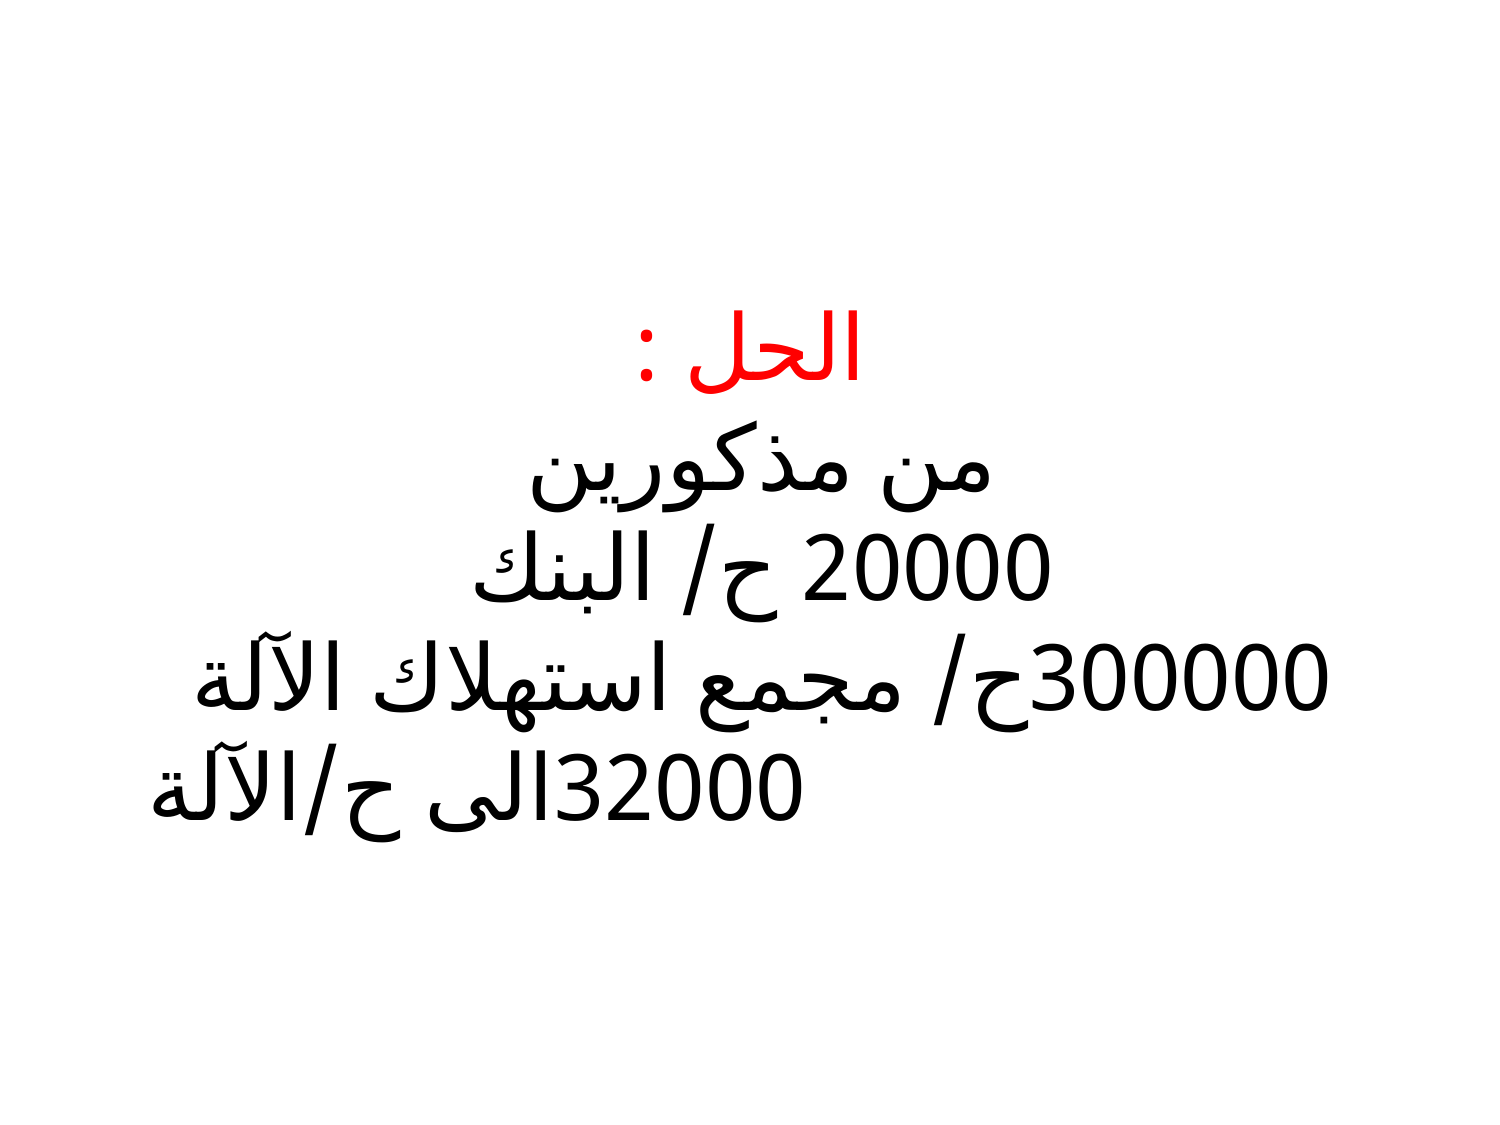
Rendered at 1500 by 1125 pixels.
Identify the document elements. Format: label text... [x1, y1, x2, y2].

title الحل : من مذكورين 20000 ح/ البنك 300000ح/ مجمع استهلاك الآلة 32000الى ح/الآلة [75, 45, 1425, 1083]
